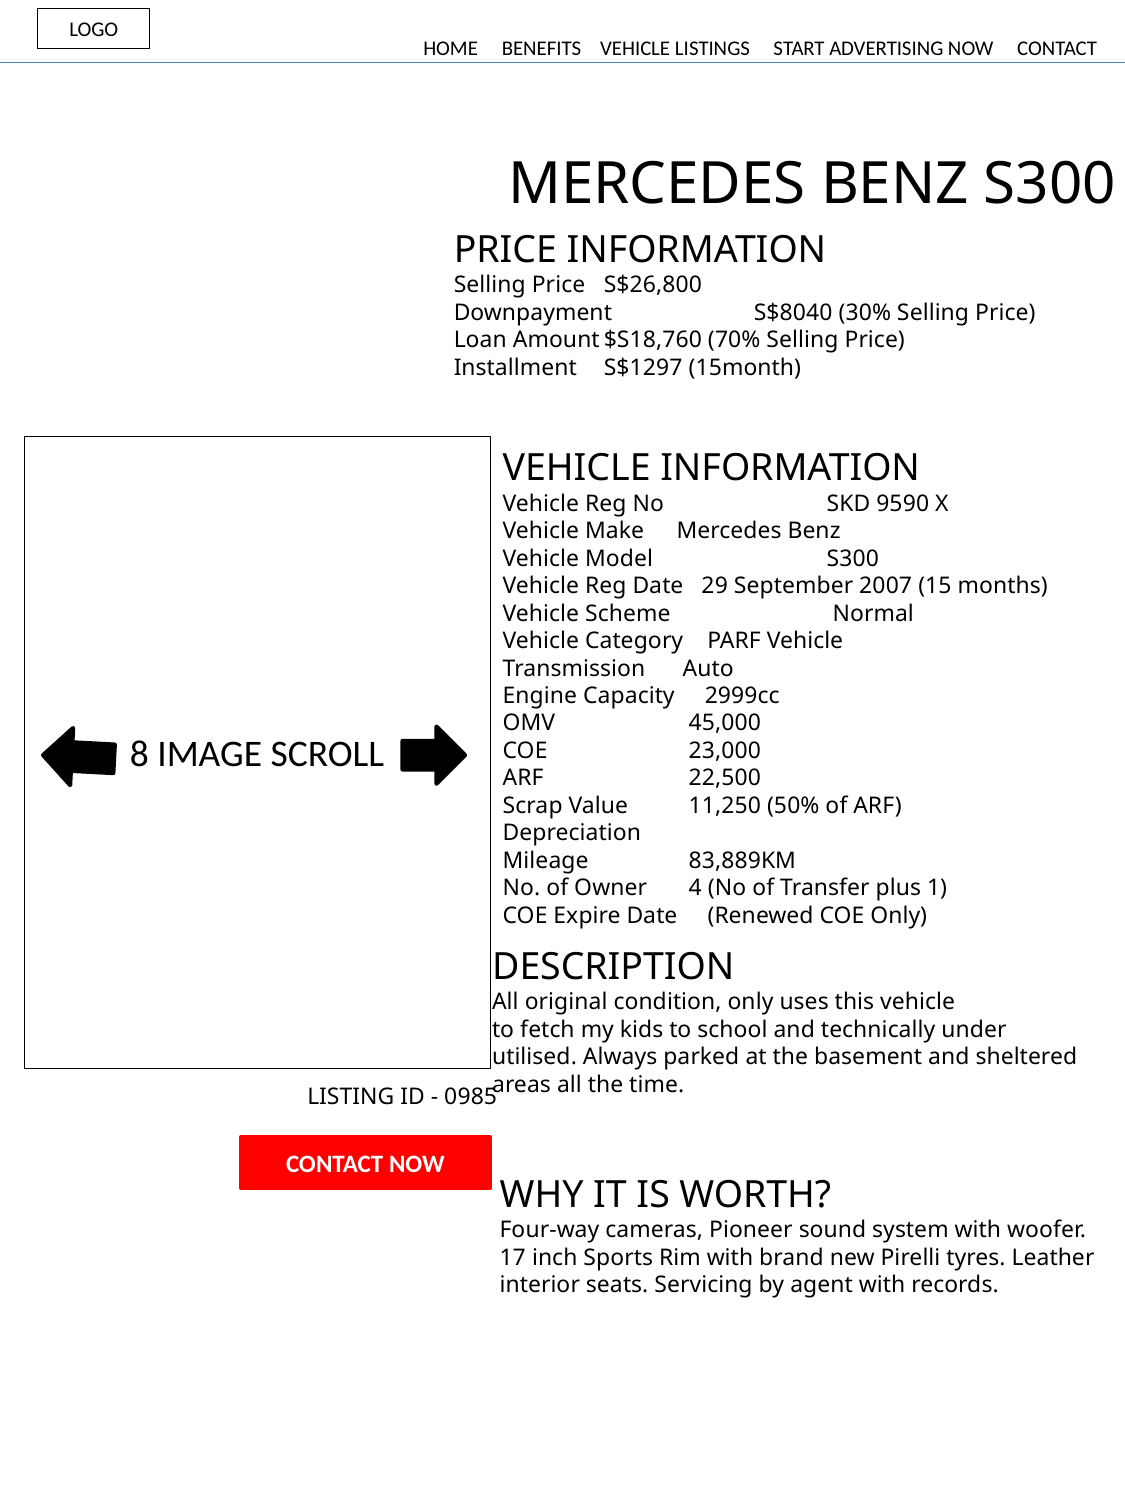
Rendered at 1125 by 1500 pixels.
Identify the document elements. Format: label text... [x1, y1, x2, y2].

text_box LISTING ID - 0985 [292, 1074, 513, 1117]
text_box DESCRIPTION All original condition, only uses this vehicle to fetch my kids to school and technically under utilised. Always parked at the basement and sheltered areas all the time. [477, 934, 1093, 1105]
text_box VEHICLE INFORMATION Vehicle Reg No SKD 9590 X Vehicle Make Mercedes Benz Vehicle Model S300 Vehicle Reg Date 29 September 2007 (15 months) Vehicle Scheme Normal Vehicle Category PARF Vehicle Transmission Auto Engine Capacity 2999cc OMV 45,000 COE 23,000 ARF 22,500 Scrap Value 11,250 (50% of ARF) Depreciation Mileage 83,889KM No. of Owner 4 (No of Transfer plus 1) COE Expire Date (Renewed COE Only) [487, 435, 1064, 934]
text_box [41, 726, 117, 788]
text_box LOGO [37, 8, 150, 49]
text_box CONTACT NOW [239, 1135, 492, 1190]
text_box WHY IT IS WORTH? Four-way cameras, Pioneer sound system with woofer. 17 inch Sports Rim with brand new Pirelli tyres. Leather interior seats. Servicing by agent with records. [484, 1162, 1111, 1305]
text_box PRICE INFORMATION Selling Price S$26,800 Downpayment S$8040 (30% Selling Price) Loan Amount $S18,760 (70% Selling Price) Installment S$1297 (15month) [438, 217, 1051, 455]
text_box MERCEDES BENZ S300 [493, 137, 1125, 293]
text_box HOME BENEFITS VEHICLE LISTINGS START ADVERTISING NOW CONTACT [408, 26, 1113, 61]
text_box [400, 724, 468, 786]
text_box 8 IMAGE SCROLL [22, 434, 487, 1070]
